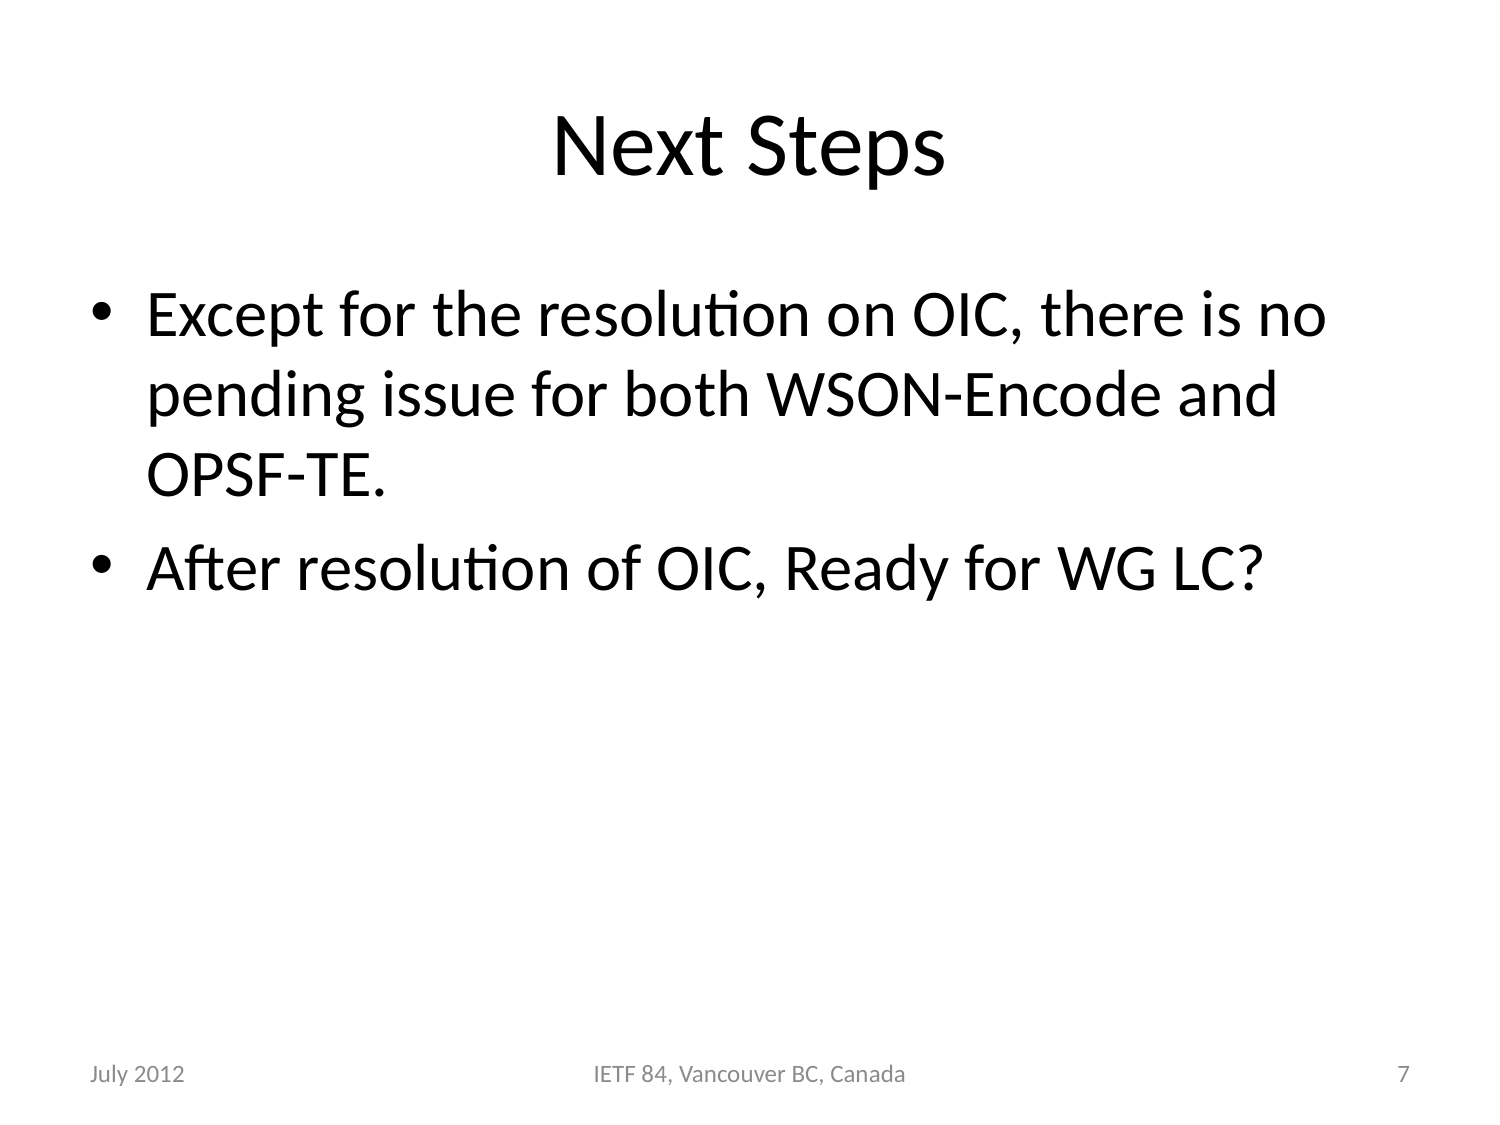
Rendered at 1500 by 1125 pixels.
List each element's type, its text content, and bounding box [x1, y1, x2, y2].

footer IETF 84, Vancouver BC, Canada [512, 1042, 988, 1103]
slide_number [75, 1042, 425, 1103]
slide_number 7 [1074, 1042, 1425, 1103]
list Except for the resolution on OIC, there is no pending issue for both WSON-Encode and OPSF-TE. After resolution of OIC, Ready for WG LC? [74, 262, 1426, 1006]
title Next Steps [74, 44, 1426, 233]
